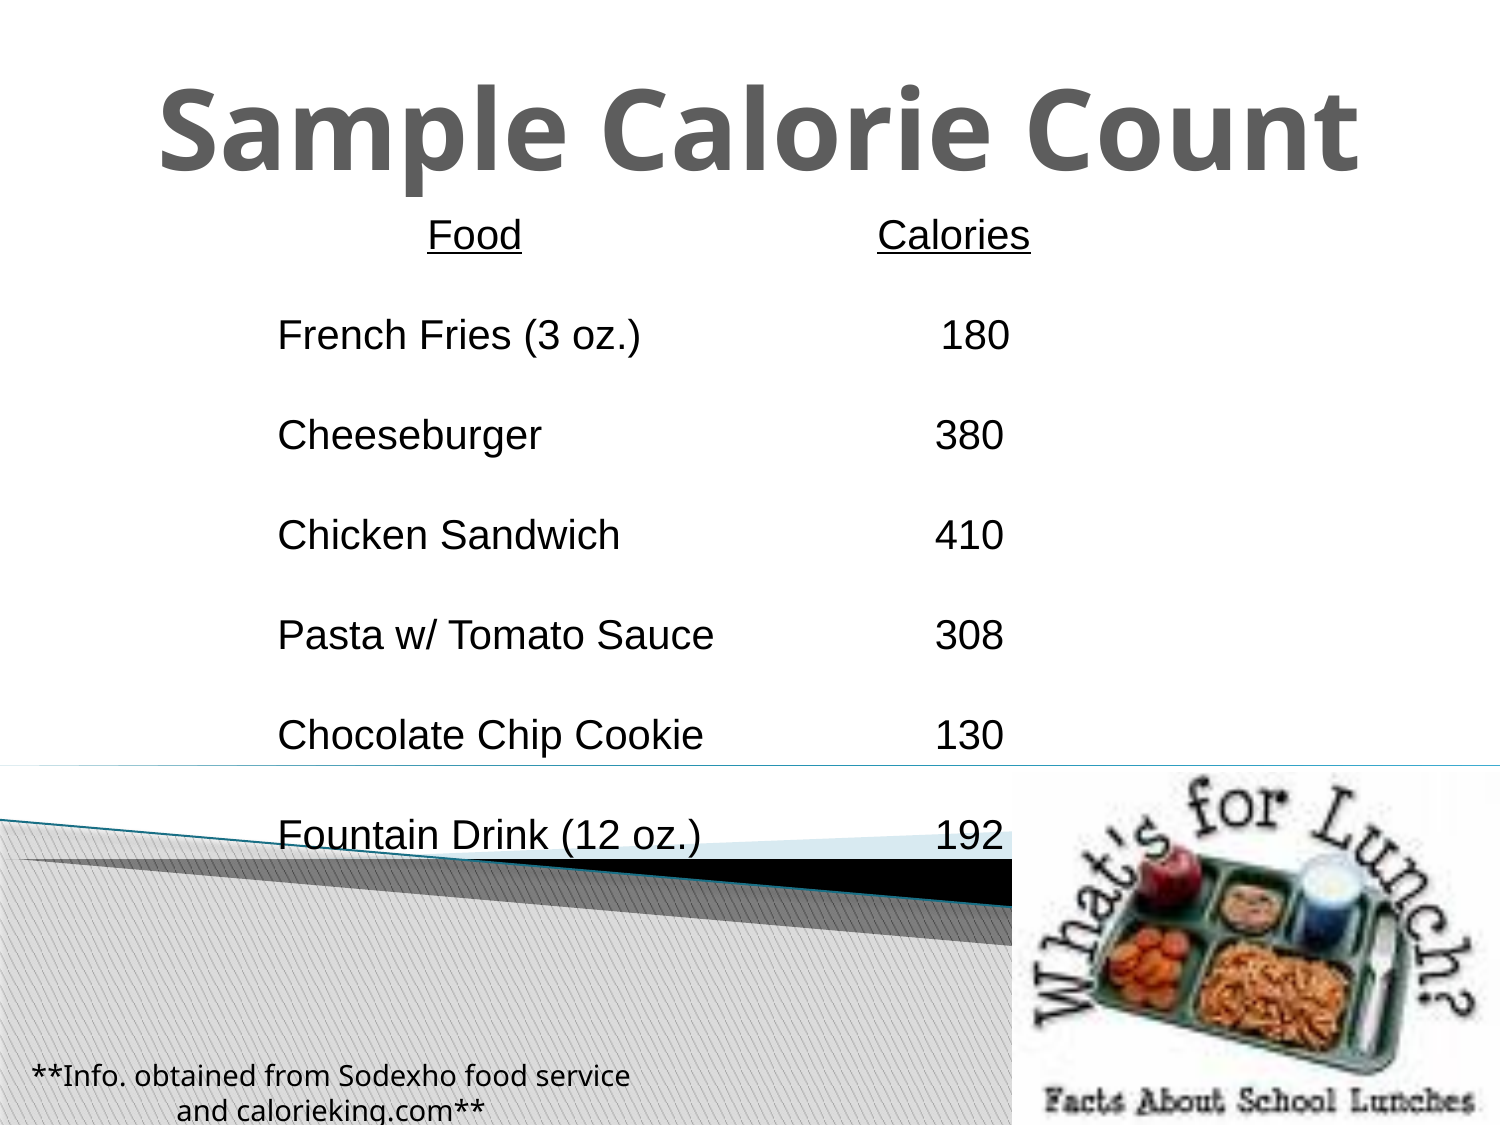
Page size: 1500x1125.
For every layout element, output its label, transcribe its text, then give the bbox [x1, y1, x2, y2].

text_box Food Calories French Fries (3 oz.) 180 Cheeseburger 380 Chicken Sandwich 410 Pasta w/ Tomato Sauce 308 Chocolate Chip Cookie 130 Fountain Drink (12 oz.) 192 [262, 200, 1238, 865]
text_box Sample Calorie Count [142, 49, 1378, 200]
picture [5, 771, 1500, 1125]
text_box **Info. obtained from Sodexho food service and calorieking.com** [0, 1049, 663, 1125]
